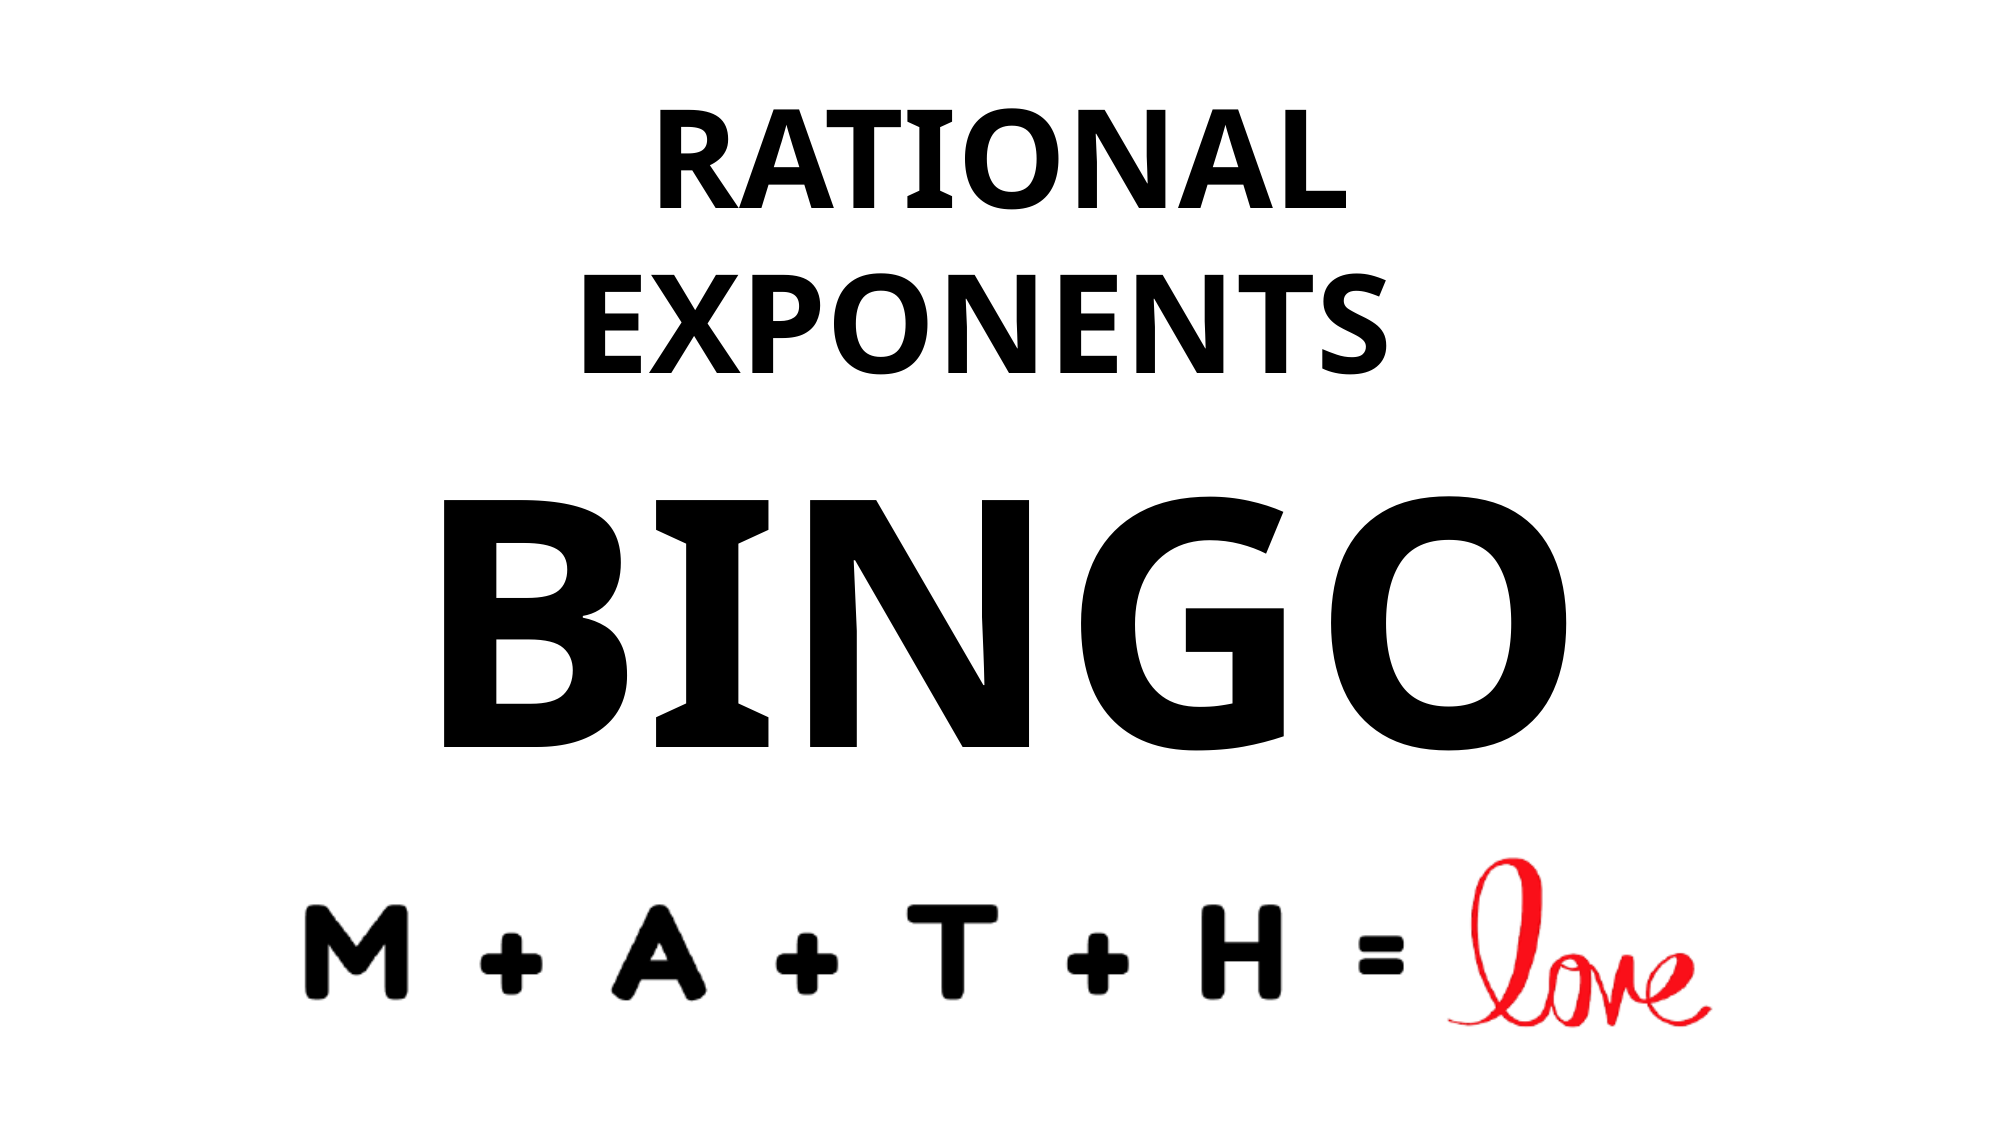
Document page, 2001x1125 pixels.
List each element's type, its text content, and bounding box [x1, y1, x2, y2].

text_box RATIONAL EXPONENTS BINGO [352, 64, 1648, 824]
picture [252, 847, 1748, 1046]
